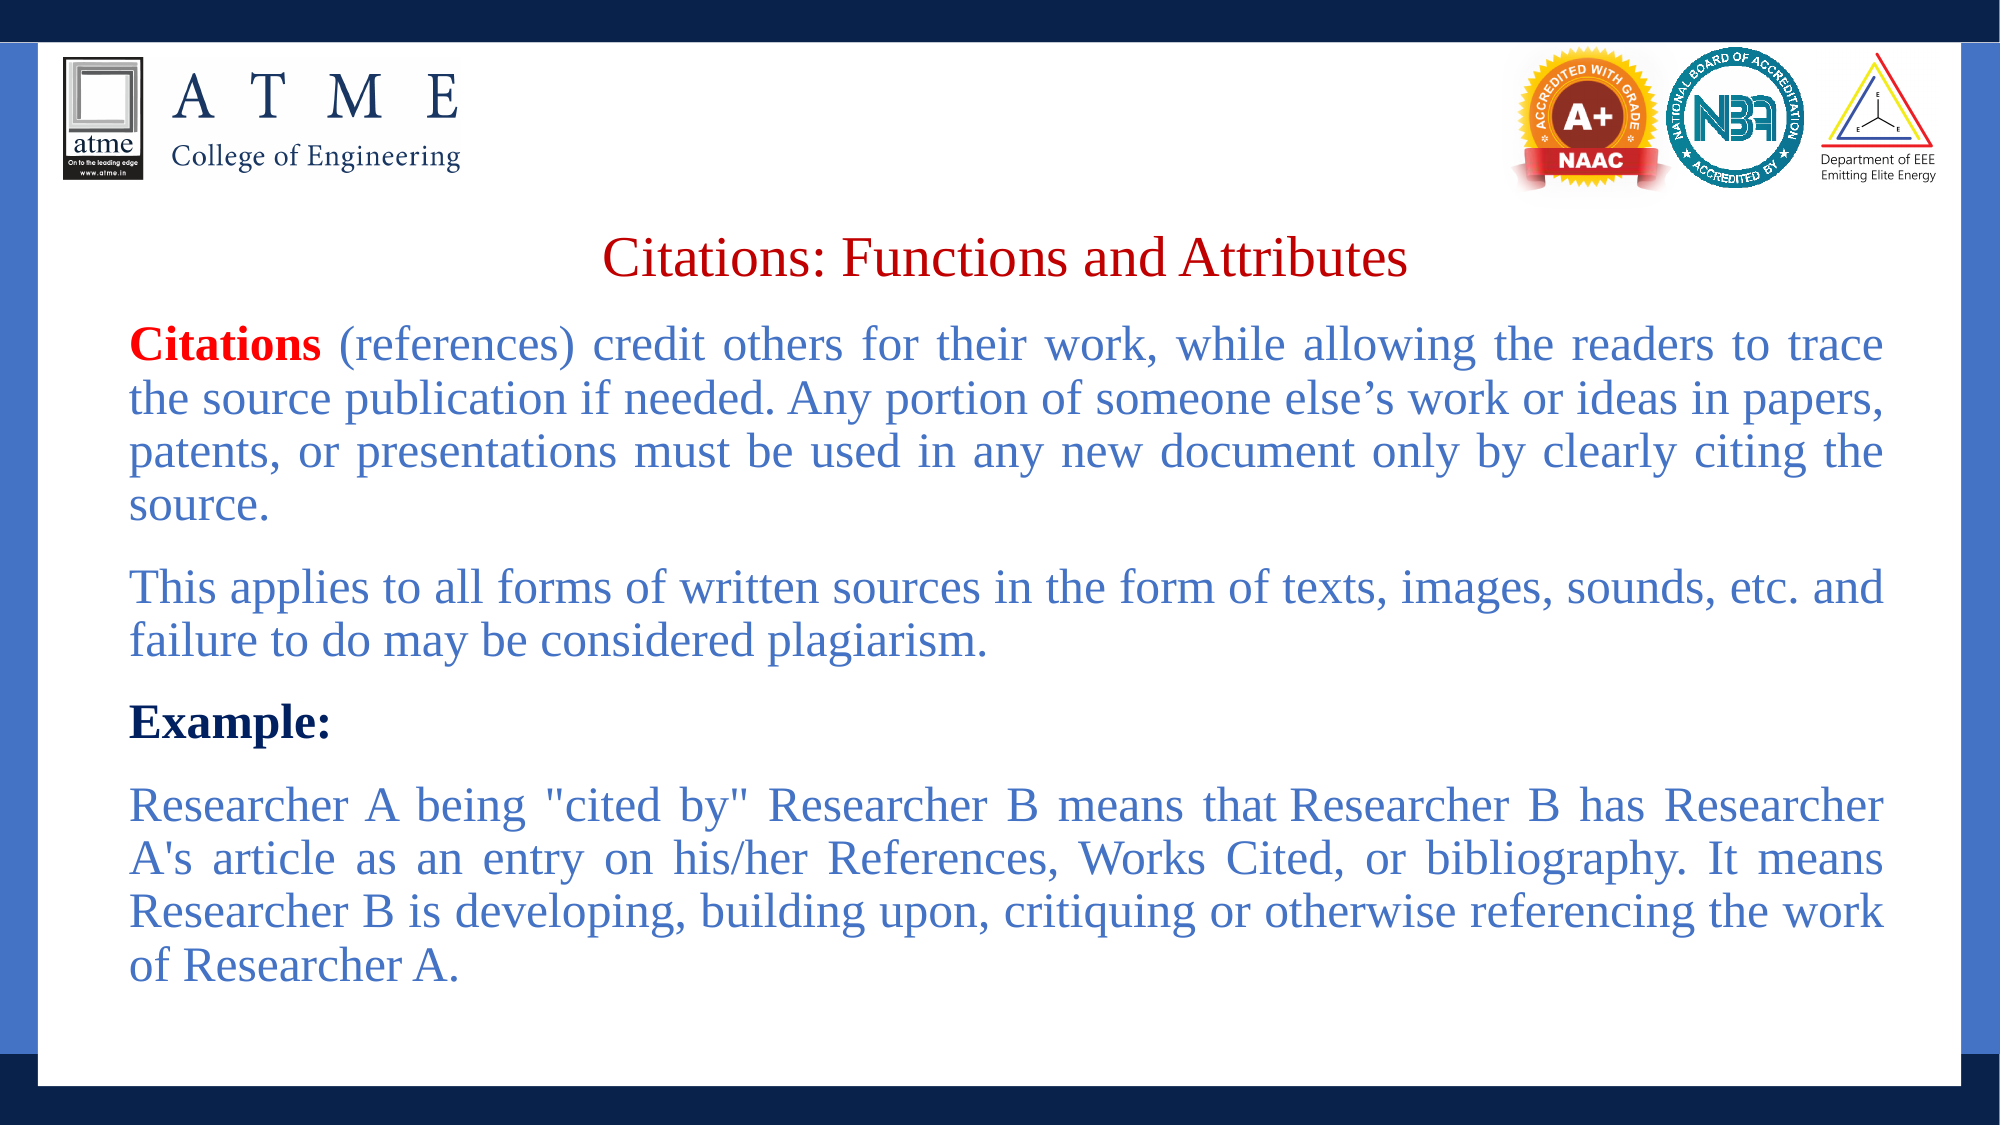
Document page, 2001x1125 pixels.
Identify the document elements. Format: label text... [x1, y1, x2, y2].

picture [0, 0, 2000, 43]
picture [0, 1054, 2000, 1125]
list Citations: Functions and Attributes Citations (references) credit others for their work, while allowing the readers to trace the source publication if needed. Any portion of someone else’s work or ideas in papers, patents, or presentations must be used in any new document only by clearly citing the source. This applies to all forms of written sources in the form of texts, images, sounds, etc. and failure to do may be considered plagiarism. Example: Researcher A being "cited by" Researcher B means that Researcher B has Researcher A's article as an entry on his/her References, Works Cited, or bibliography. It means Researcher B is developing, building upon, critiquing or otherwise referencing the work of Researcher A. [113, 219, 1900, 1003]
picture [63, 57, 461, 180]
picture [1531, 60, 1651, 180]
picture [1666, 47, 1804, 188]
picture [1815, 49, 1939, 184]
